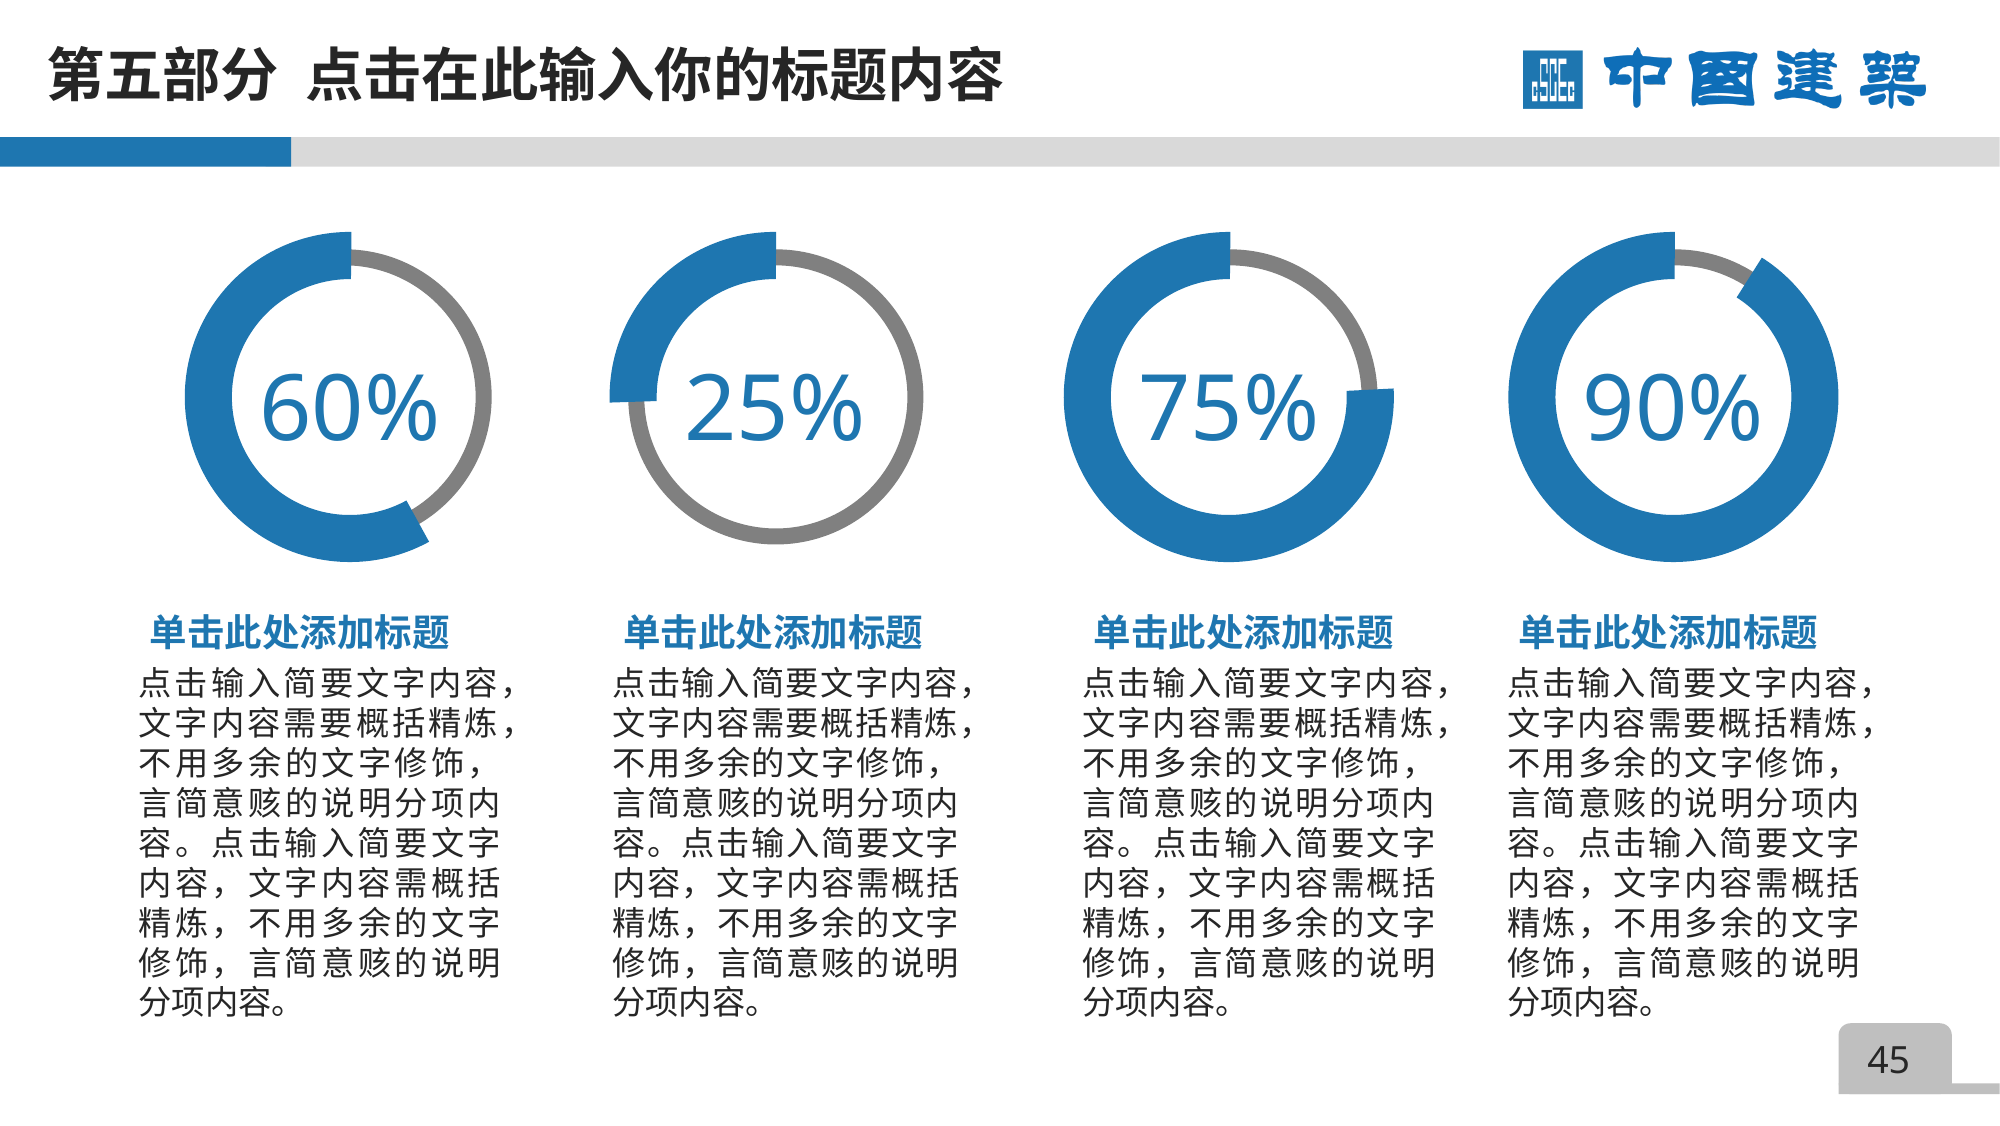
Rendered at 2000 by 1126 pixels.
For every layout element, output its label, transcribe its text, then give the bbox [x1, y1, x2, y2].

text_box 单击此处添加标题 [1503, 601, 1877, 662]
text_box 点击输入简要文字内容，文字内容需要概括精炼，不用多余的文字修饰，言简意赅的说明分项内容。点击输入简要文字内容，文字内容需概括精炼，不用多余的文字修饰，言简意赅的说明分项内容。 [1067, 654, 1451, 1029]
text_box 第五部分 点击在此输入你的标题内容 [31, 31, 1083, 116]
text_box 点击输入简要文字内容，文字内容需要概括精炼，不用多余的文字修饰，言简意赅的说明分项内容。点击输入简要文字内容，文字内容需概括精炼，不用多余的文字修饰，言简意赅的说明分项内容。 [597, 654, 974, 1029]
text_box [609, 231, 940, 563]
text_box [1063, 231, 1395, 563]
text_box 单击此处添加标题 [1078, 601, 1452, 662]
text_box 点击输入简要文字内容，文字内容需要概括精炼，不用多余的文字修饰，言简意赅的说明分项内容。点击输入简要文字内容，文字内容需概括精炼，不用多余的文字修饰，言简意赅的说明分项内容。 [1492, 654, 1875, 1029]
text_box 单击此处添加标题 [134, 601, 516, 662]
text_box 单击此处添加标题 [608, 601, 982, 662]
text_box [1508, 231, 1839, 563]
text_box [184, 231, 516, 563]
text_box 点击输入简要文字内容，文字内容需要概括精炼，不用多余的文字修饰，言简意赅的说明分项内容。点击输入简要文字内容，文字内容需概括精炼，不用多余的文字修饰，言简意赅的说明分项内容。 [123, 654, 516, 1029]
picture [1523, 47, 1926, 109]
